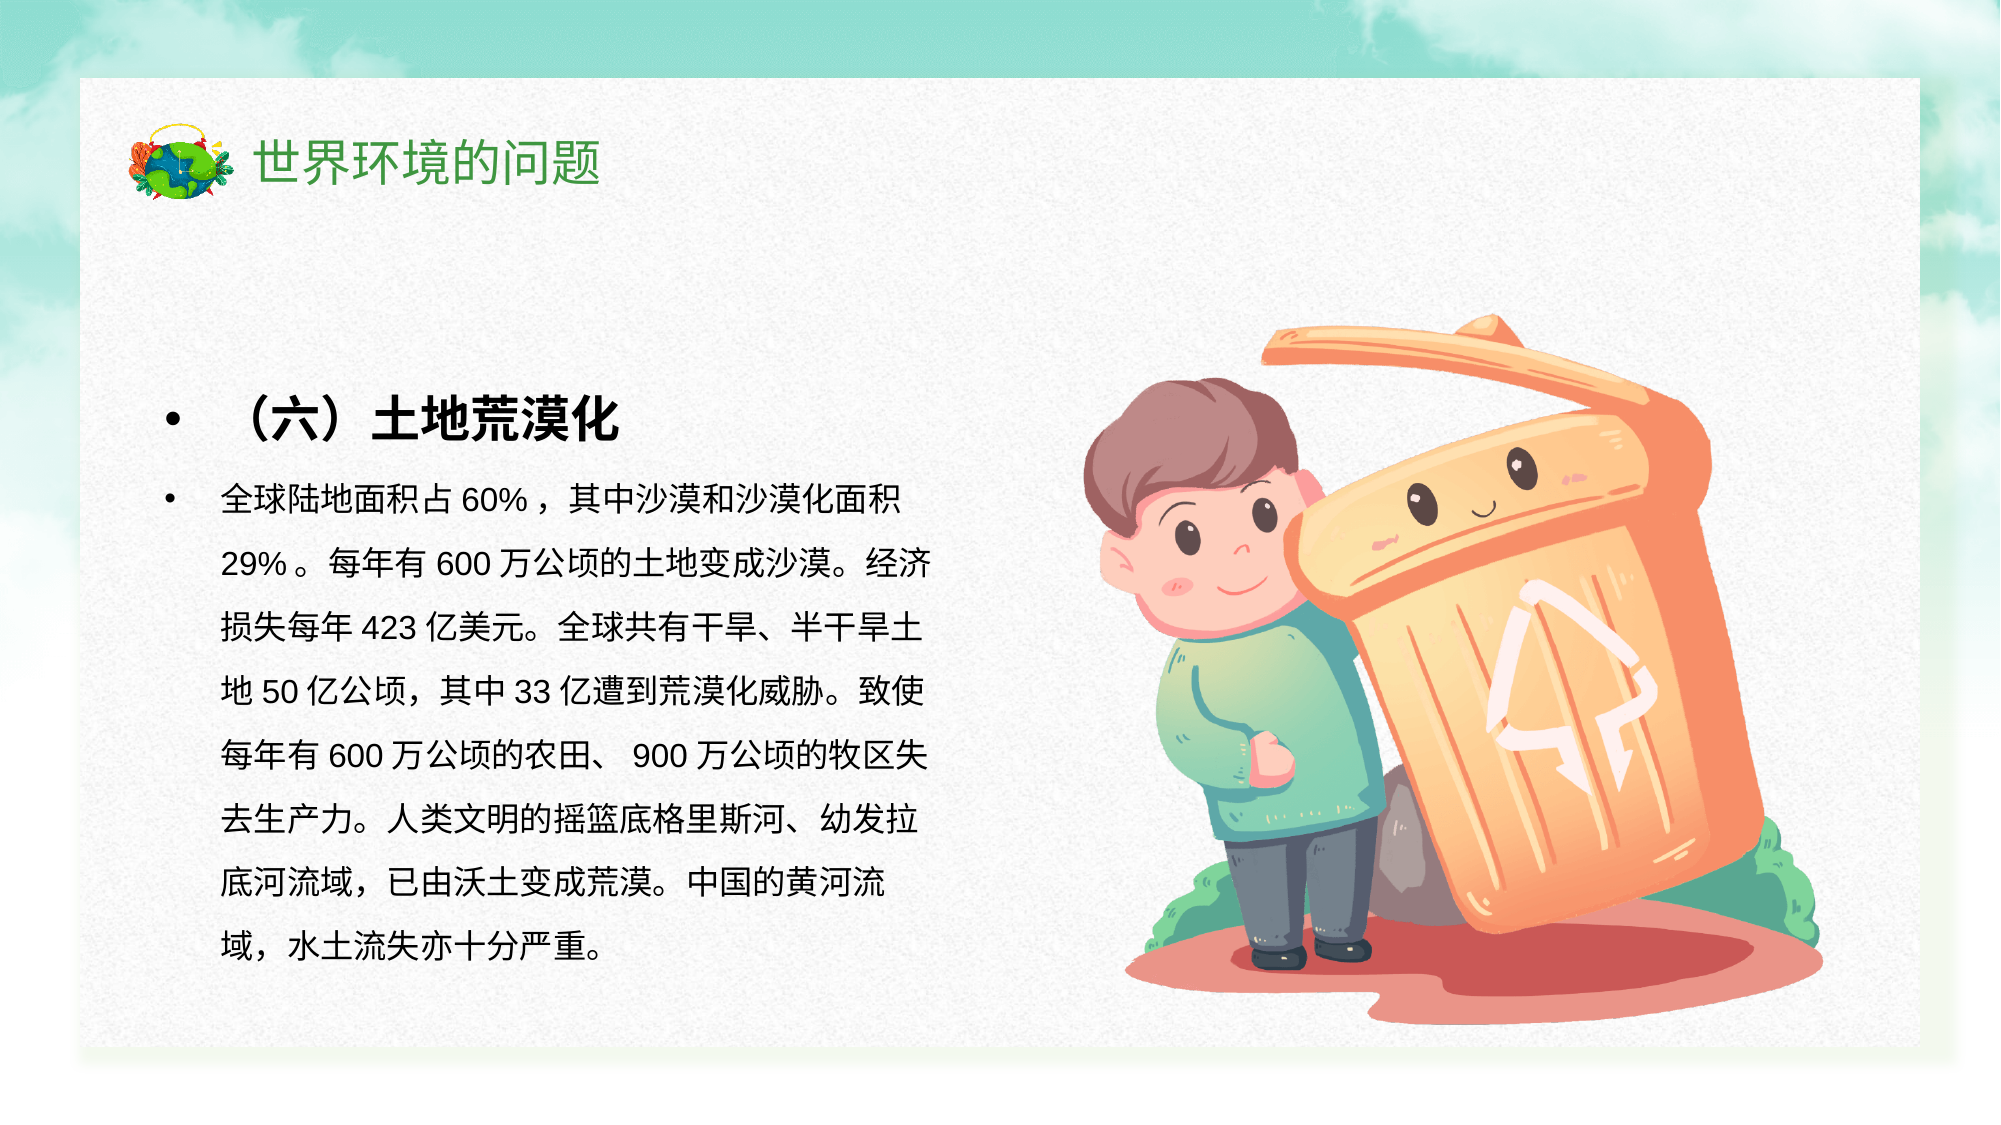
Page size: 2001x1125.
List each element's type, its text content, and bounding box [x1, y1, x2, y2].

picture [0, 0, 2000, 1125]
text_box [123, 104, 857, 218]
text_box （六）土地荒漠化 全球陆地面积占60%，其中沙漠和沙漠化面积29%。每年有600万公顷的土地变成沙漠。经济损失每年423亿美元。全球共有干旱、半干旱土地50亿公顷，其中33亿遭到荒漠化威胁。致使每年有600万公顷的农田、900万公顷的牧区失去生产力。人类文明的摇篮底格里斯河、幼发拉底河流域，已由沃土变成荒漠。中国的黄河流域，水土流失亦十分严重。 [149, 350, 949, 776]
